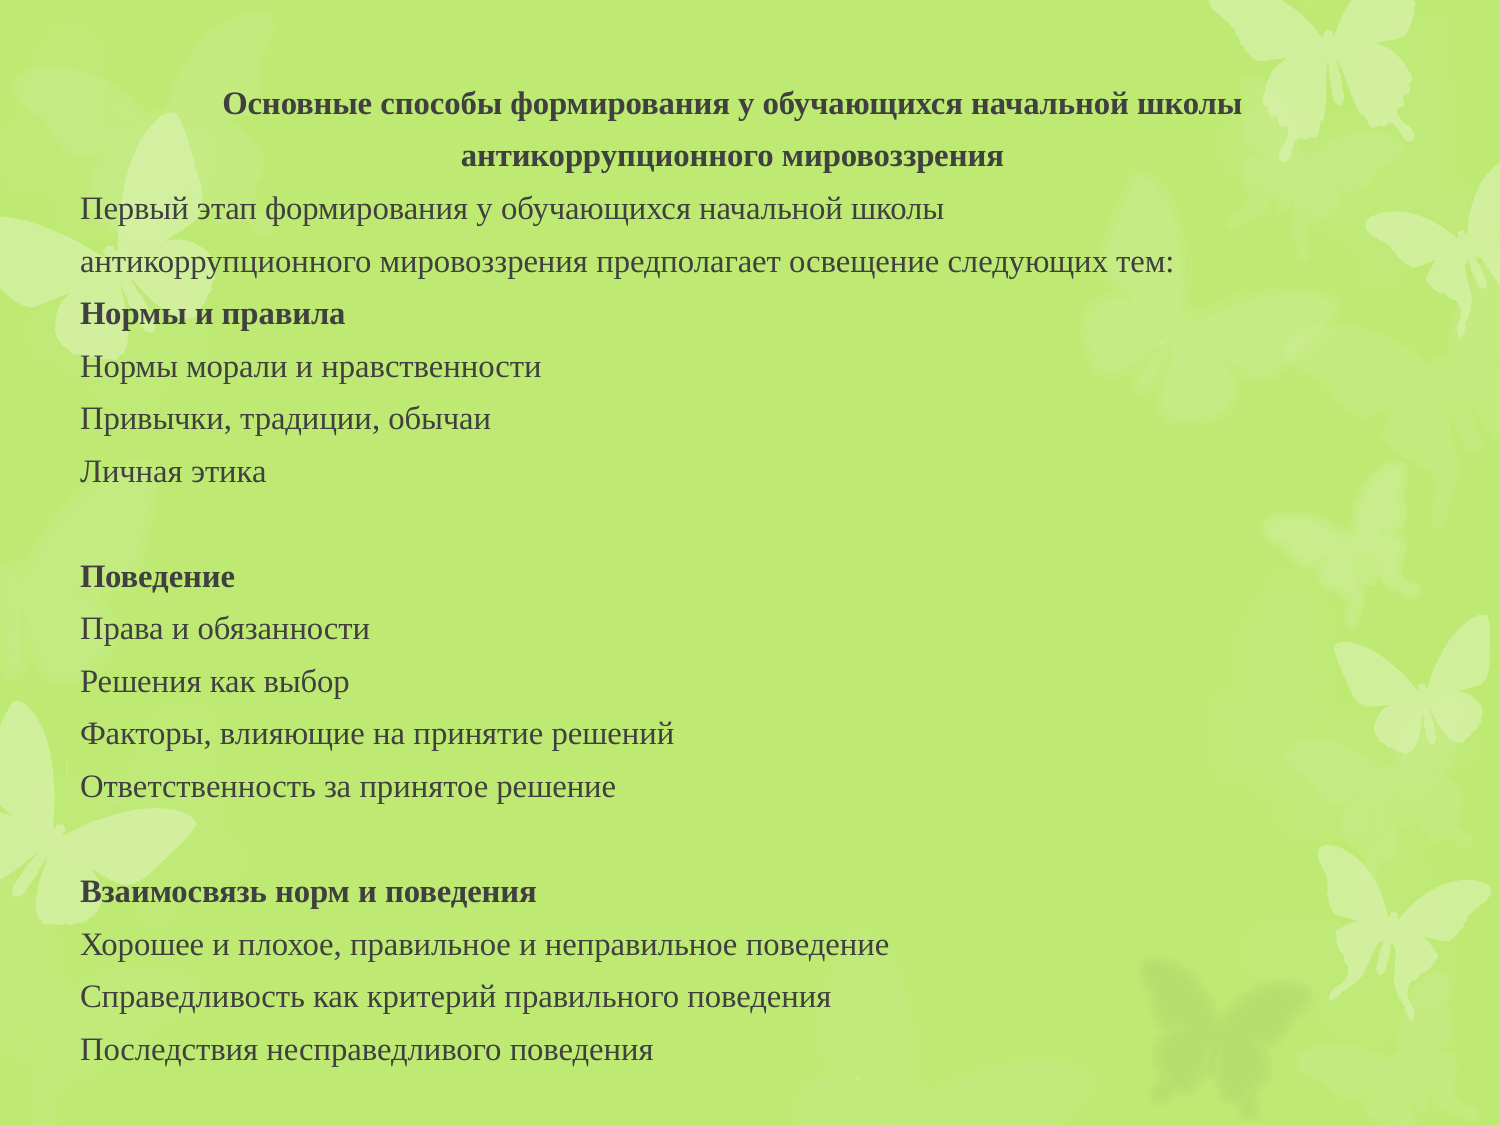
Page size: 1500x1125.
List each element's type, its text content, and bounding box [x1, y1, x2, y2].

list Основные способы формирования у обучающихся начальной школы антикоррупционного мировоззрения Первый этап формирования у обучающихся начальной школы антикоррупционного мировоззрения предполагает освещение следующих тем: Нормы и правила Нормы морали и нравственности Привычки, традиции, обычаи Личная этика Поведение Права и обязанности Решения как выбор Факторы, влияющие на принятие решений Ответственность за принятое решение Взаимосвязь норм и поведения Хорошее и плохое, правильное и неправильное поведение Справедливость как критерий правильного поведения Последствия несправедливого поведения [64, 66, 1400, 1083]
